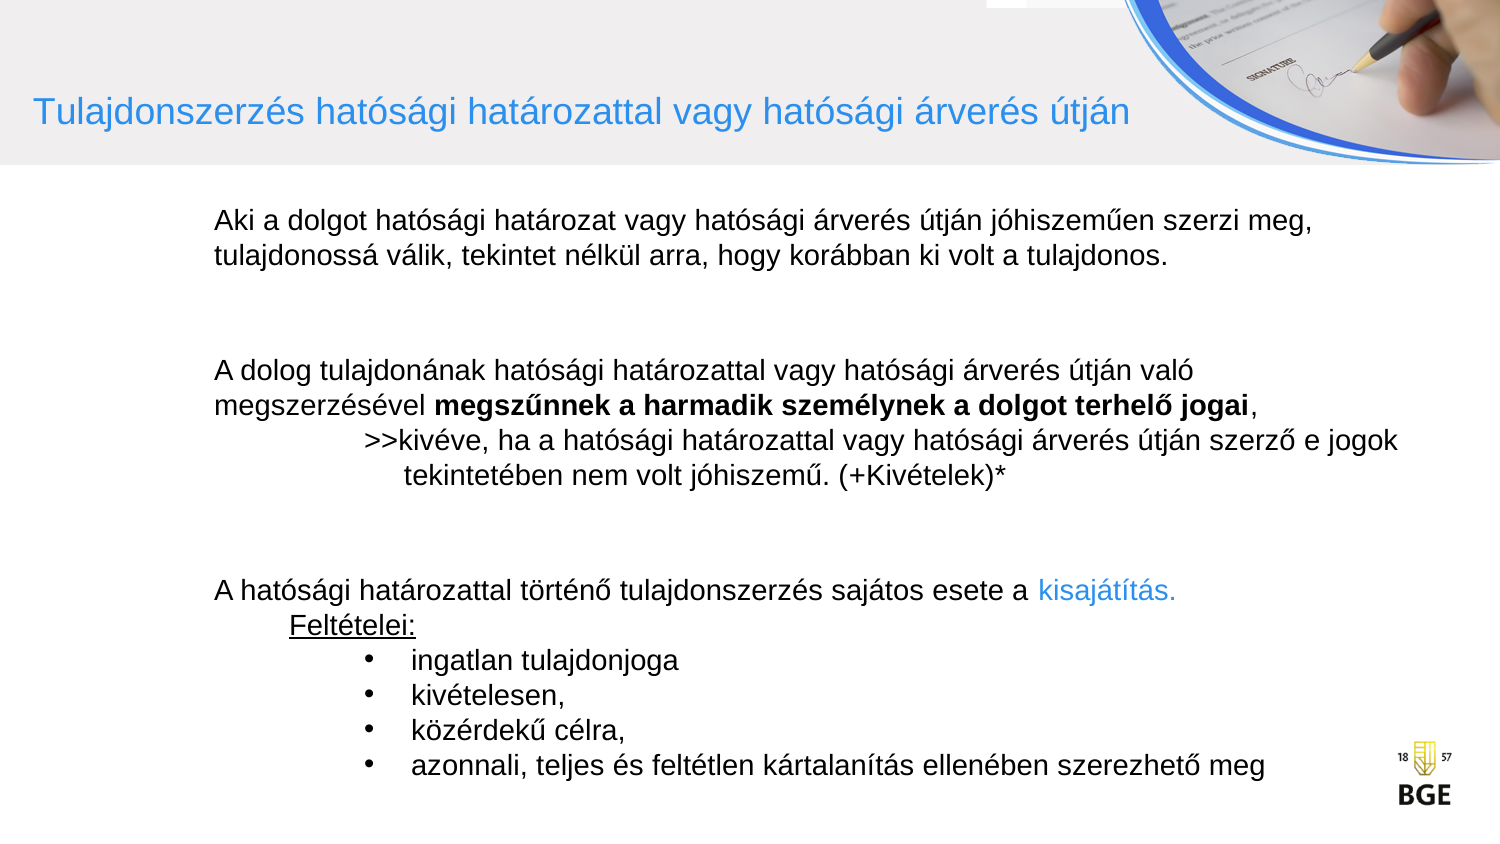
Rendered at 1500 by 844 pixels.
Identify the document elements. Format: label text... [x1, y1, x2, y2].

text_box Tulajdonszerzés hatósági határozattal vagy hatósági árverés útján [0, 79, 1199, 139]
picture [0, 0, 1500, 844]
text_box Aki a dolgot hatósági határozat vagy hatósági árverés útján jóhiszeműen szerzi meg, tulajdonossá válik, tekintet nélkül arra, hogy korábban ki volt a tulajdonos. A dolog tulajdonának hatósági határozattal vagy hatósági árverés útján való megszerzésével megszűnnek a harmadik személynek a dolgot terhelő jogai, >>kivéve, ha a hatósági határozattal vagy hatósági árverés útján szerző e jogok tekintetében nem volt jóhiszemű. (+Kivételek)* A hatósági határozattal történő tulajdonszerzés sajátos esete a kisajátítás. Feltételei: ingatlan tulajdonjoga kivételesen, közérdekű célra, azonnali, teljes és feltétlen kártalanítás ellenében szerezhető meg [0, 79, 1424, 789]
